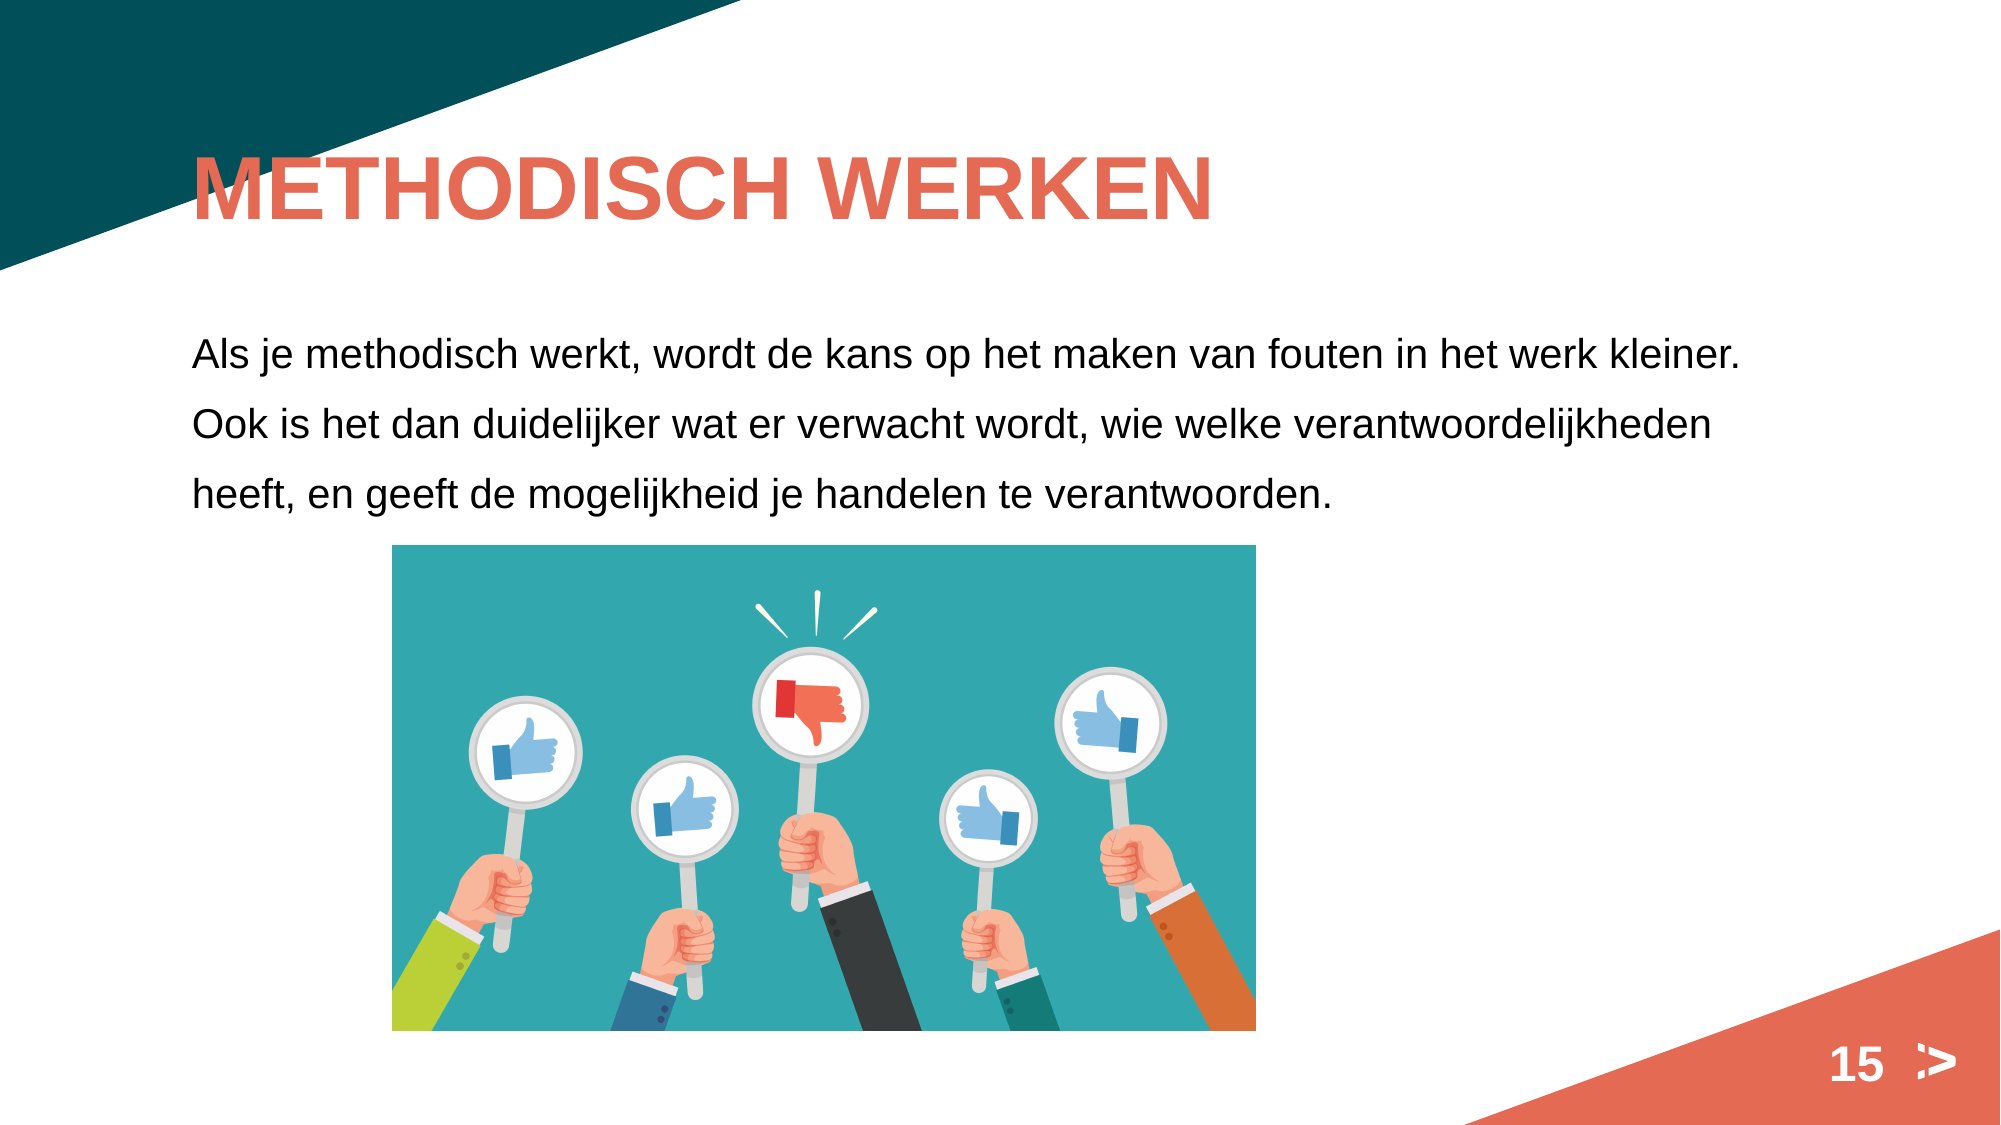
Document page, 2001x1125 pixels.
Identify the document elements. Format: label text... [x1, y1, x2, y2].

list Als je methodisch werkt, wordt de kans op het maken van fouten in het werk kleiner. Ook is het dan duidelijker wat er verwacht wordt, wie welke verantwoordelijkheden heeft, en geeft de mogelijkheid je handelen te verantwoorden. [191, 307, 1746, 911]
title methodisch werken [191, 147, 1746, 238]
slide_number 15 [1772, 1030, 1885, 1091]
picture [392, 545, 1256, 1031]
